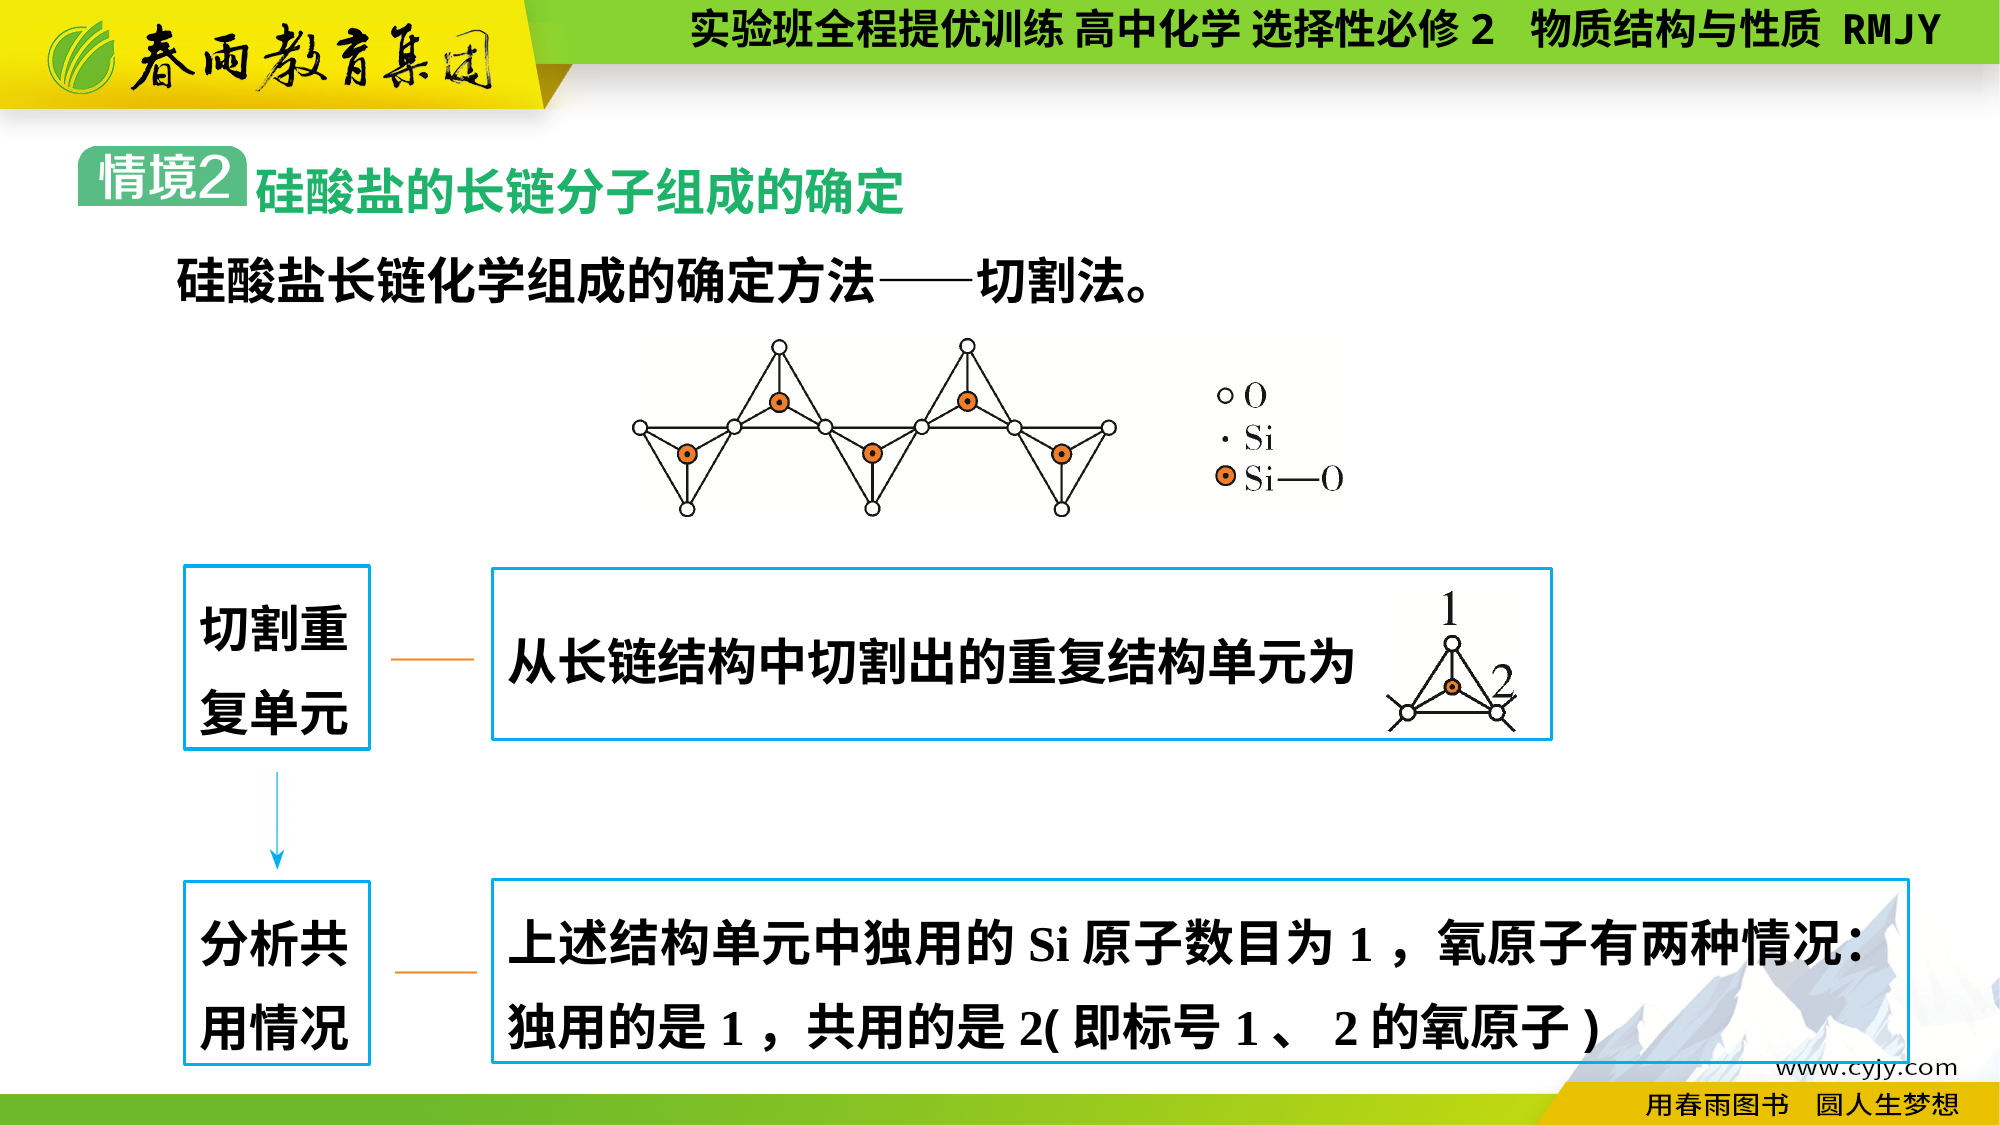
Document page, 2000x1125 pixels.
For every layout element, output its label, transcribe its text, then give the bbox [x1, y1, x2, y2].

text_box 从长链结构中切割出的重复结构单元为 [492, 568, 1552, 740]
text_box 上述结构单元中独用的Si原子数目为1，氧原子有两种情况：独用的是1，共用的是2(即标号1、2的氧原子) [492, 879, 1909, 1063]
text_box 切割重 复单元 [184, 566, 370, 749]
text_box 分析共 用情况 [184, 881, 370, 1065]
list 硅酸盐的长链分子组成的确定 硅酸盐长链化学组成的确定方法——切割法。 [59, 122, 1944, 308]
picture [0, 0, 2000, 1125]
